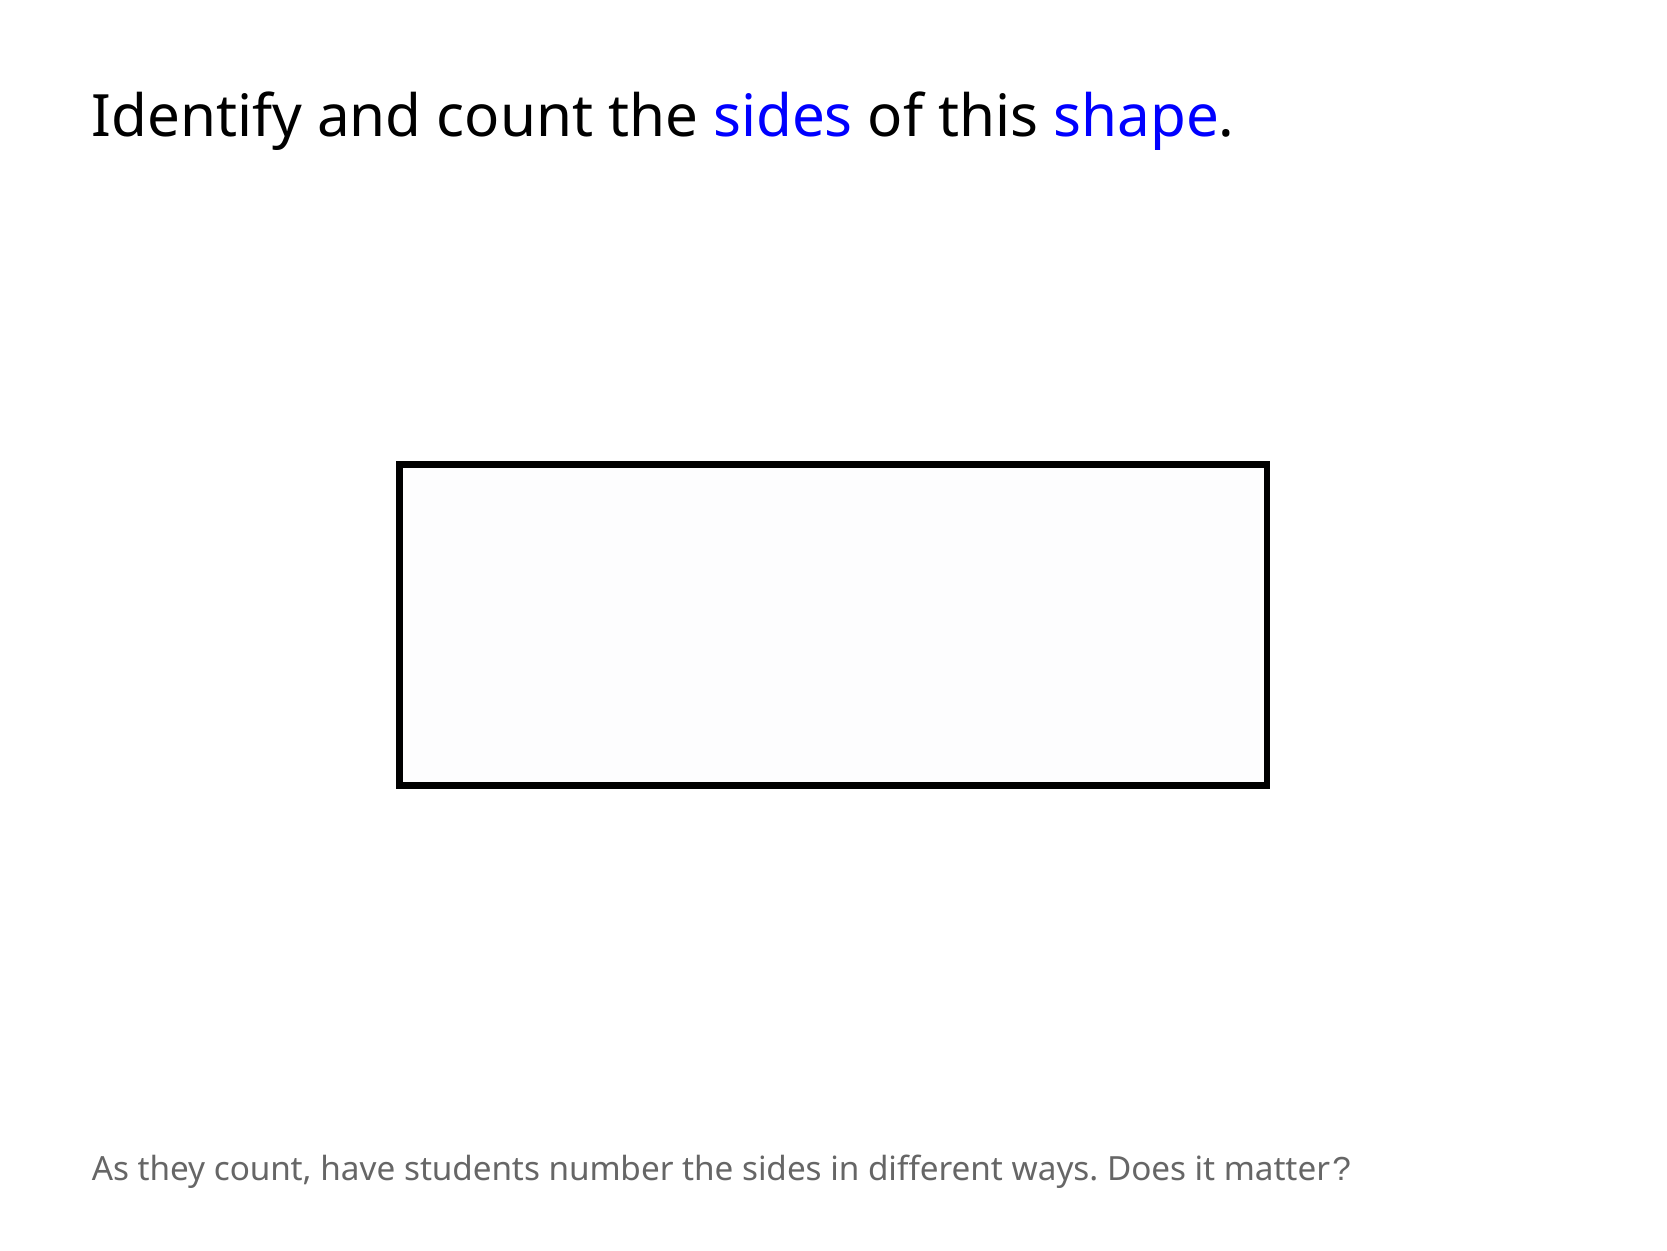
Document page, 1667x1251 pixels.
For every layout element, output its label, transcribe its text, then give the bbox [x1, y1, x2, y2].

text_box As they count, have students number the sides in different ways. Does it matter? [77, 1139, 1486, 1195]
text_box Identify and count the sides of this shape. [77, 70, 1472, 156]
text_box [398, 464, 1268, 786]
